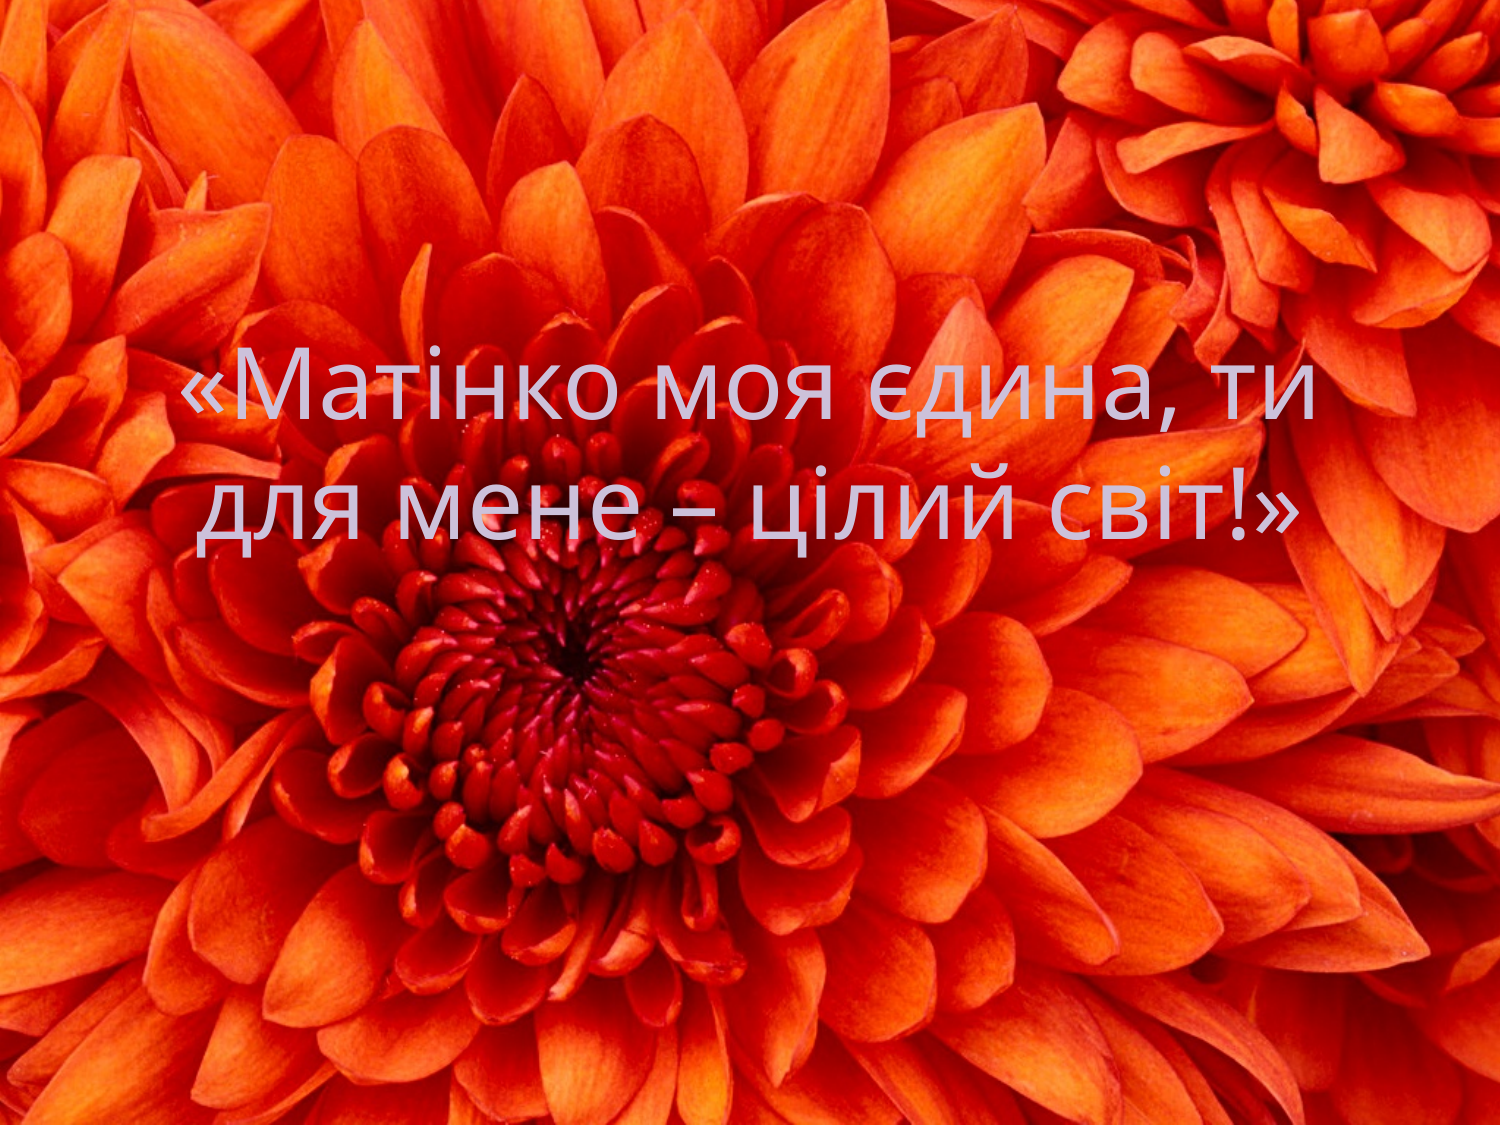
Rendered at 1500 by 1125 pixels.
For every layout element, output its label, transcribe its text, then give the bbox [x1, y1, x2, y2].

picture [0, 0, 1500, 1125]
title «Матінко моя єдина, ти для мене – цілий світ!» [112, 70, 1388, 809]
